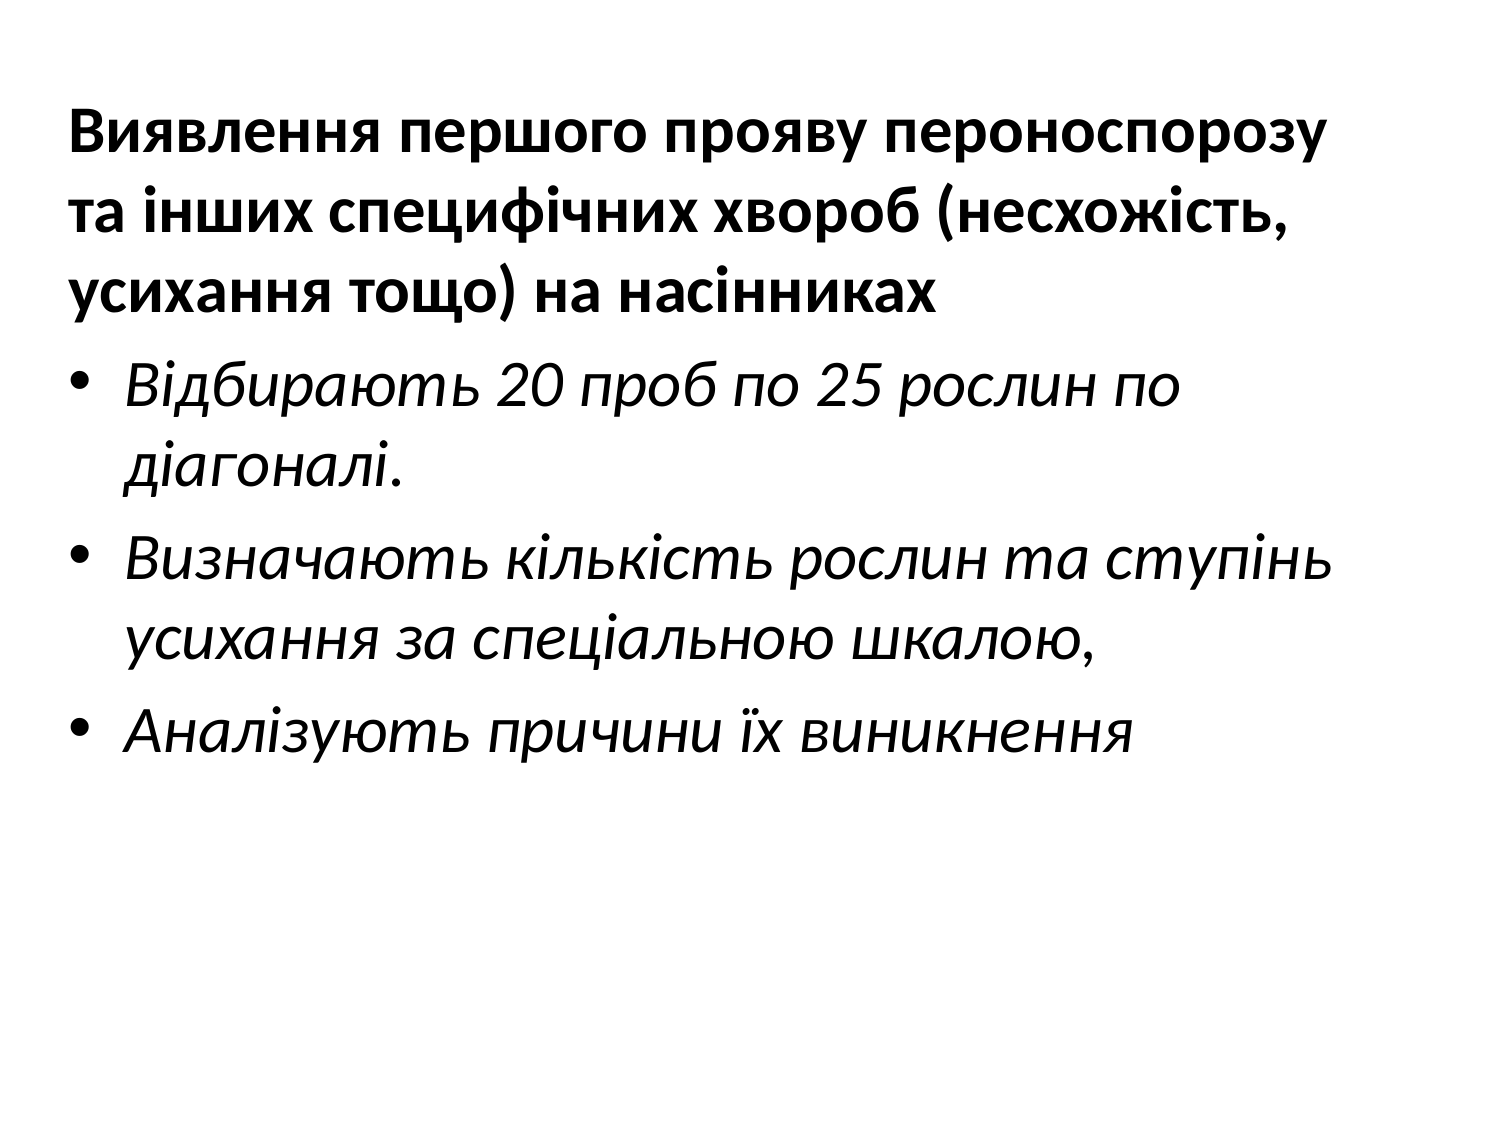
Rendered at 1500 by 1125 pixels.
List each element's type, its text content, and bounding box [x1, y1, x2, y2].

list Виявлення першого прояву пероноспорозу та інших специфічних хвороб (несхожість, усихання тощо) на насінниках Відбирають 20 проб по 25 рослин по діагоналі. Визначають кількість рослин та ступінь усихання за спеціальною шкалою, Аналізують причини їх виникнення [53, 78, 1404, 821]
